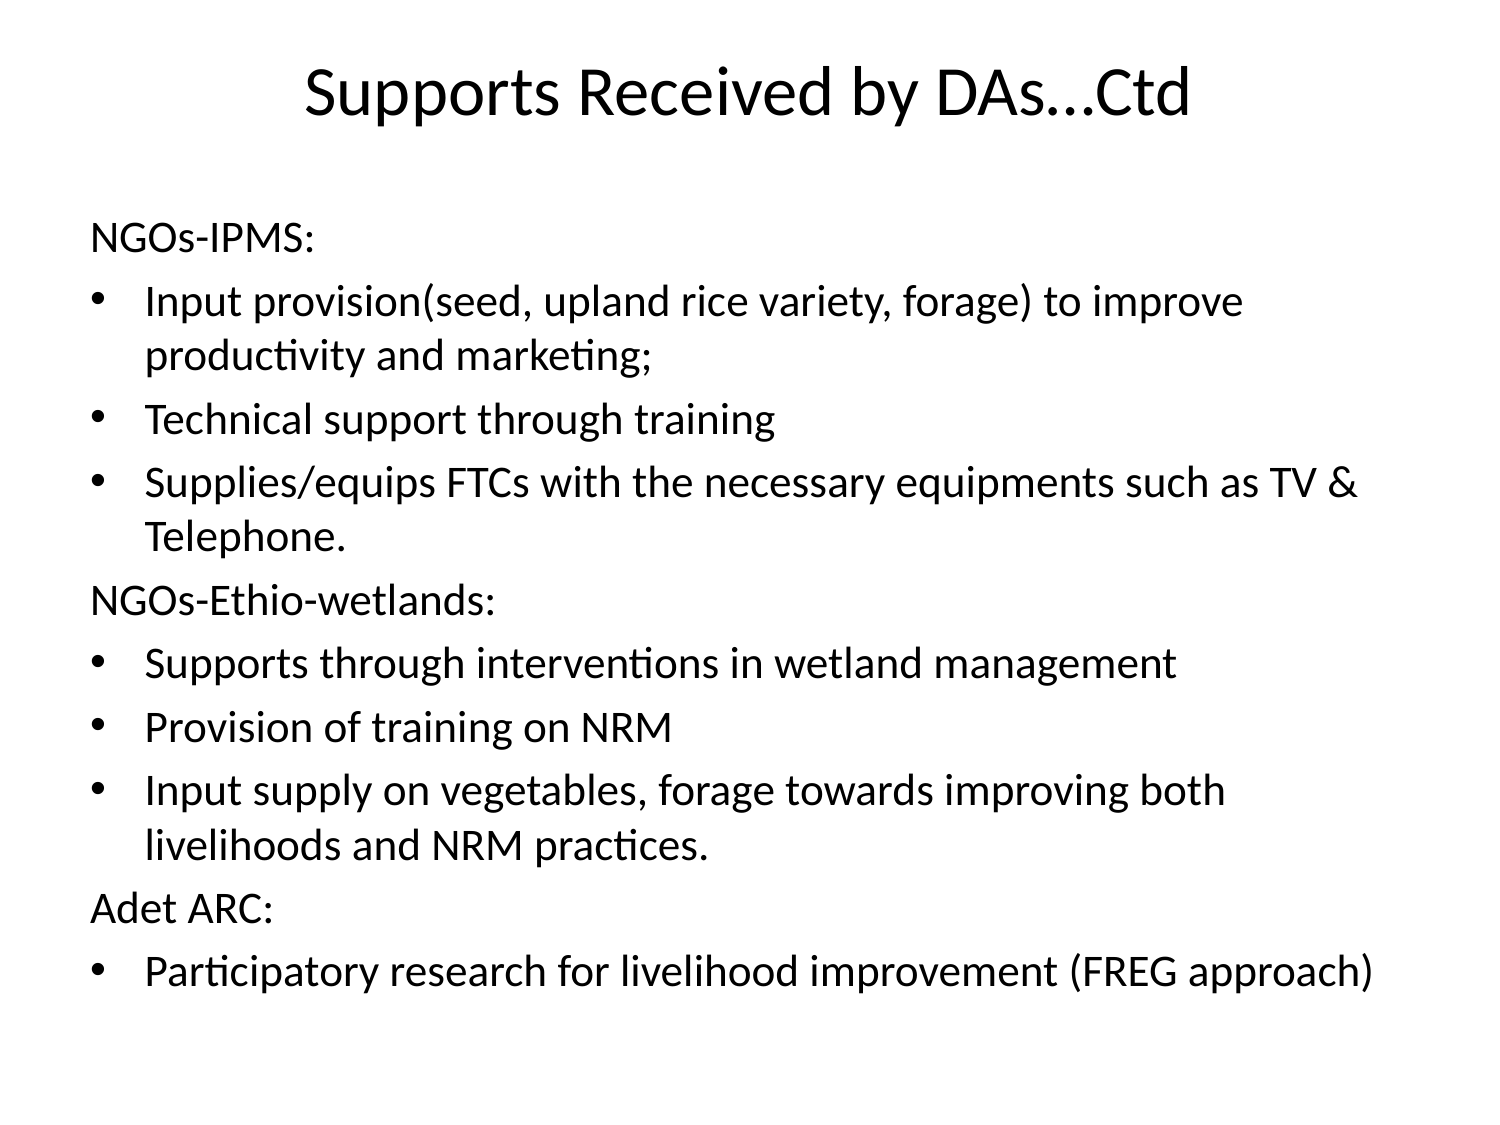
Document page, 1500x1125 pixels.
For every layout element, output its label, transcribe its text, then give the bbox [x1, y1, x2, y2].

title Supports Received by DAs…Ctd [49, 37, 1450, 138]
list NGOs-IPMS: Input provision(seed, upland rice variety, forage) to improve productivity and marketing; Technical support through training Supplies/equips FTCs with the necessary equipments such as TV & Telephone. NGOs-Ethio-wetlands: Supports through interventions in wetland management Provision of training on NRM Input supply on vegetables, forage towards improving both livelihoods and NRM practices. Adet ARC: Participatory research for livelihood improvement (FREG approach) [74, 199, 1426, 1006]
